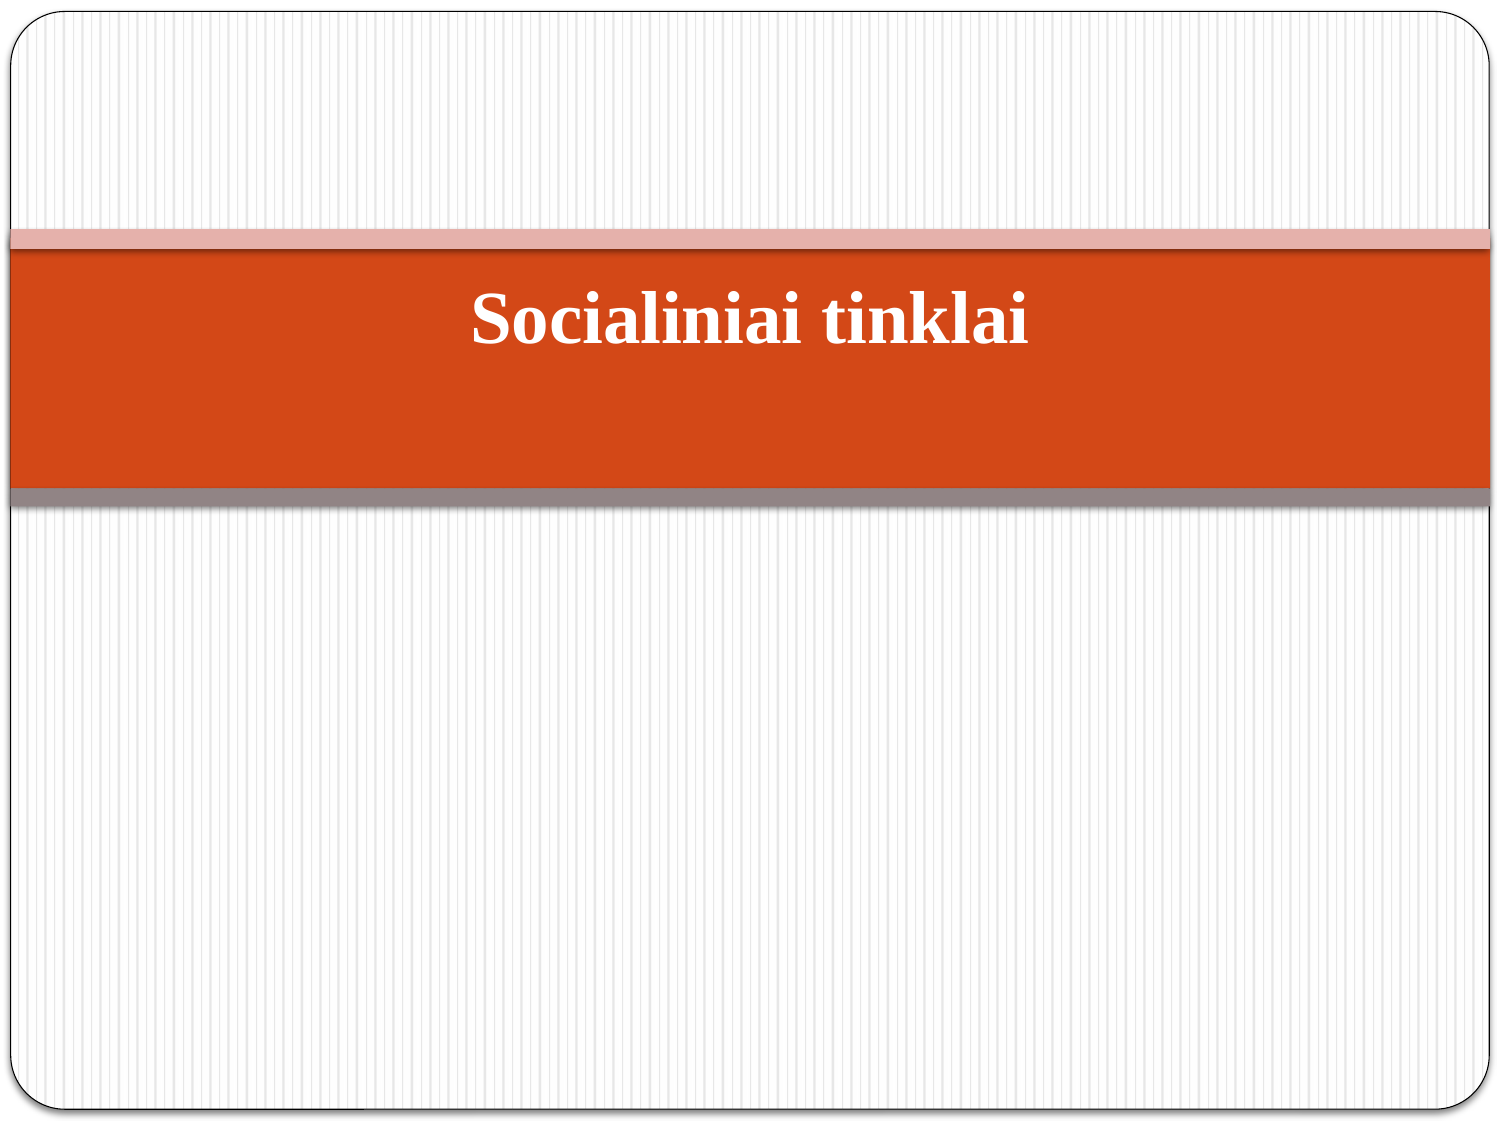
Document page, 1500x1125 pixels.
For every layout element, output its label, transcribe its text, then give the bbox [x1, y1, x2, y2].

title Socialiniai tinklai [75, 247, 1425, 489]
